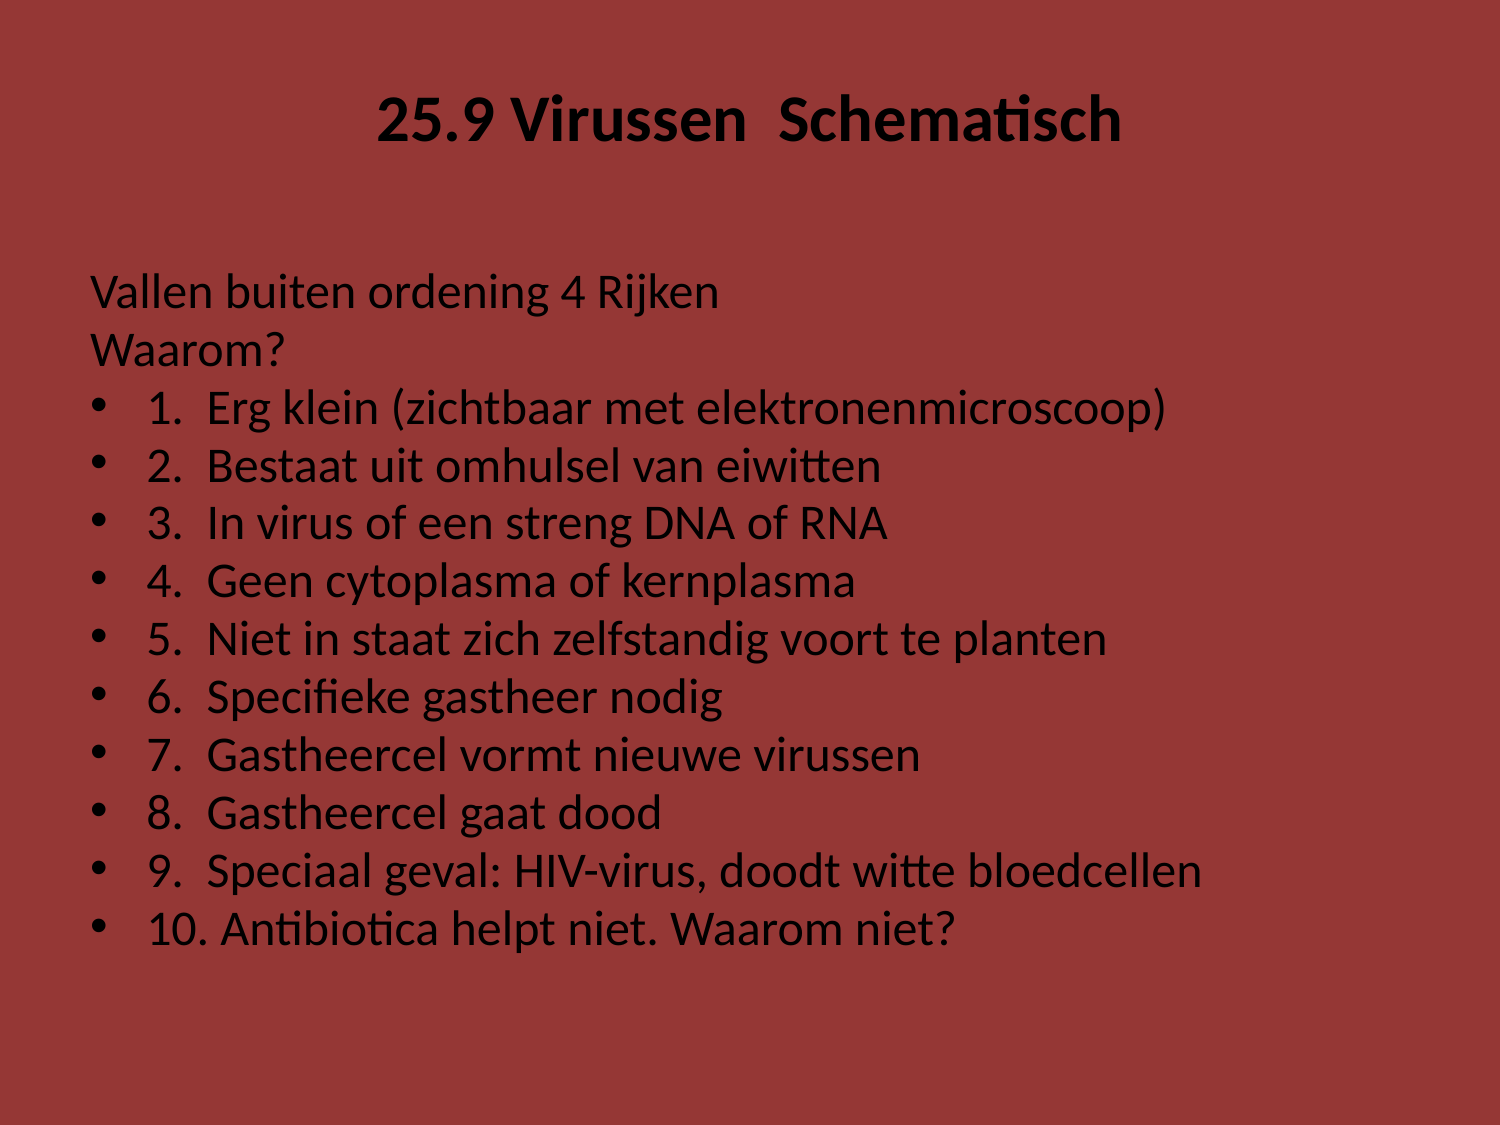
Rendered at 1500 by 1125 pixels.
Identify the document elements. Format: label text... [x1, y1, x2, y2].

list Vallen buiten ordening 4 Rijken Waarom? 1. Erg klein (zichtbaar met elektronenmicroscoop) 2. Bestaat uit omhulsel van eiwitten 3. In virus of een streng DNA of RNA 4. Geen cytoplasma of kernplasma 5. Niet in staat zich zelfstandig voort te planten 6. Specifieke gastheer nodig 7. Gastheercel vormt nieuwe virussen 8. Gastheercel gaat dood 9. Speciaal geval: HIV-virus, doodt witte bloedcellen 10. Antibiotica helpt niet. Waarom niet? [75, 262, 1425, 1005]
title 25.9 Virussen Schematisch [75, 45, 1425, 185]
